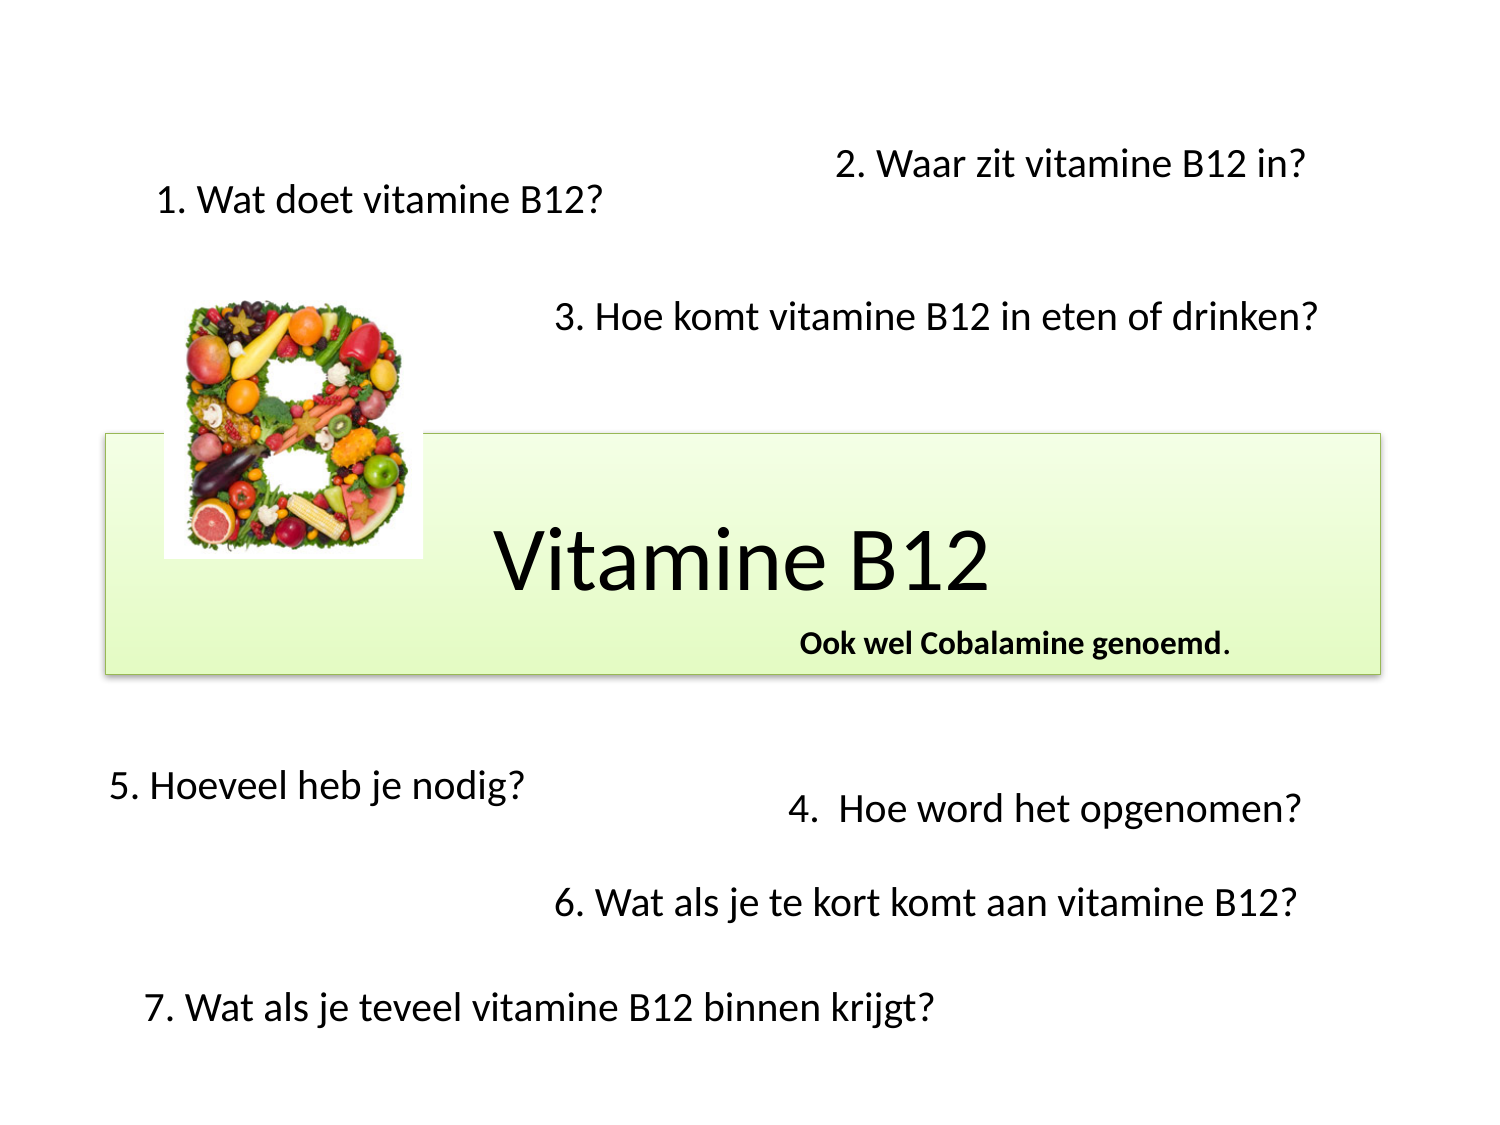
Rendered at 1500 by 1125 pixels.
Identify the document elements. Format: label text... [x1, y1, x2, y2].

picture [163, 292, 424, 559]
text_box 6. Wat als je te kort komt aan vitamine B12? [538, 867, 1348, 932]
text_box Ook wel Cobalamine genoemd. [785, 609, 1313, 670]
title Vitamine B12 [105, 433, 1381, 675]
text_box 5. Hoeveel heb je nodig? [93, 750, 598, 815]
text_box 2. Waar zit vitamine B12 in? [820, 128, 1500, 194]
text_box 4. Hoe word het opgenomen? [773, 773, 1454, 839]
text_box 1. Wat doet vitamine B12? [140, 164, 668, 229]
text_box 7. Wat als je teveel vitamine B12 binnen krijgt? [128, 972, 996, 1038]
text_box 3. Hoe komt vitamine B12 in eten of drinken? [538, 281, 1500, 346]
